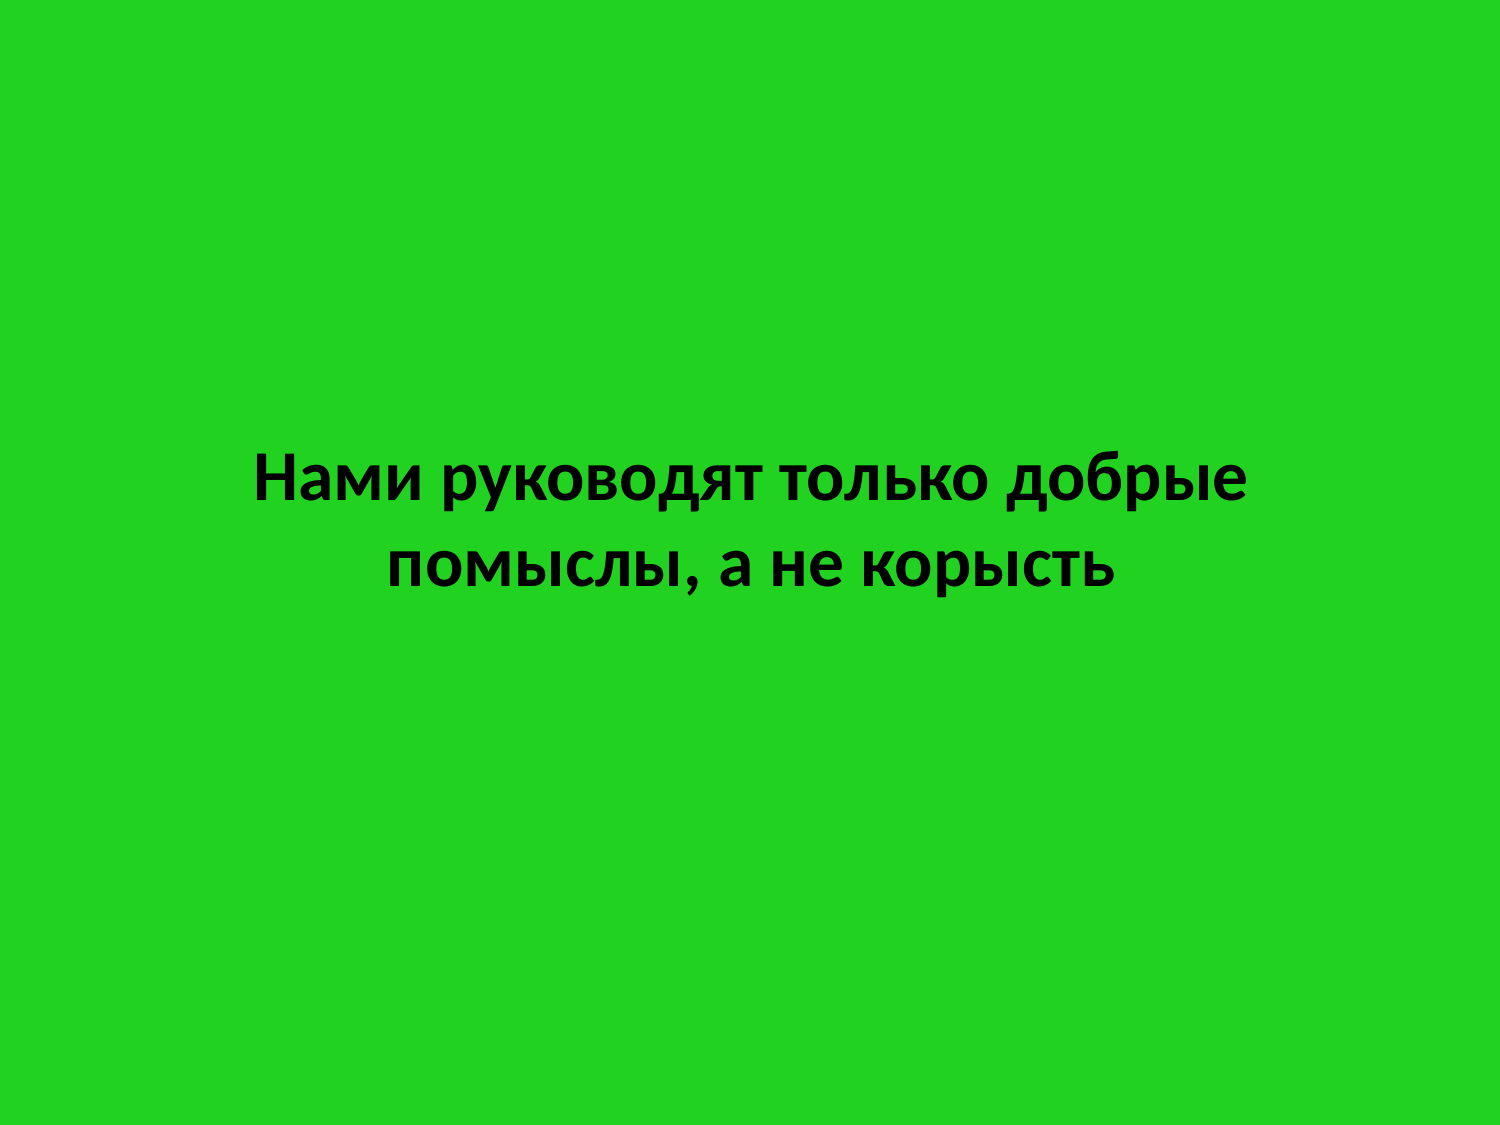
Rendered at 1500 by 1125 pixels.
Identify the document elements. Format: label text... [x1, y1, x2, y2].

title Нами руководят только добрые помыслы, а не корысть [76, 420, 1427, 609]
